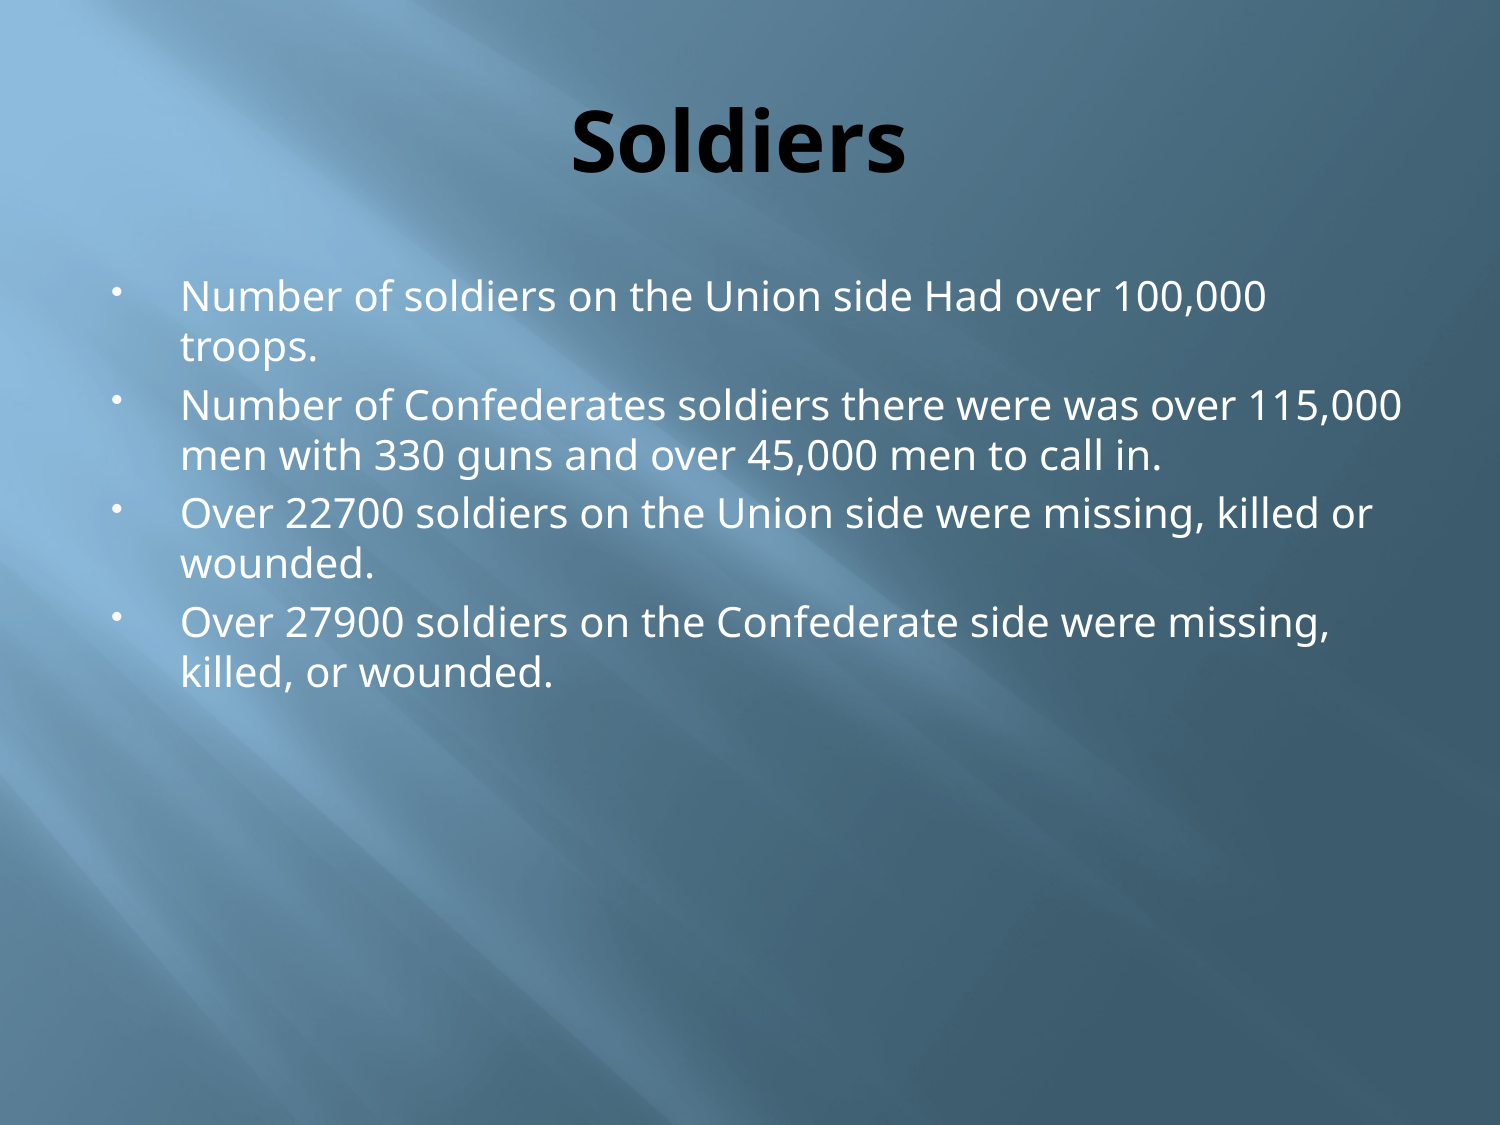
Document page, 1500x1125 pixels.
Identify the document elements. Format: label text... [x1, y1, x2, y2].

title Soldiers [75, 45, 1425, 233]
list Number of soldiers on the Union side Had over 100,000 troops. Number of Confederates soldiers there were was over 115,000 men with 330 guns and over 45,000 men to call in. Over 22700 soldiers on the Union side were missing, killed or wounded. Over 27900 soldiers on the Confederate side were missing, killed, or wounded. [75, 262, 1425, 1035]
